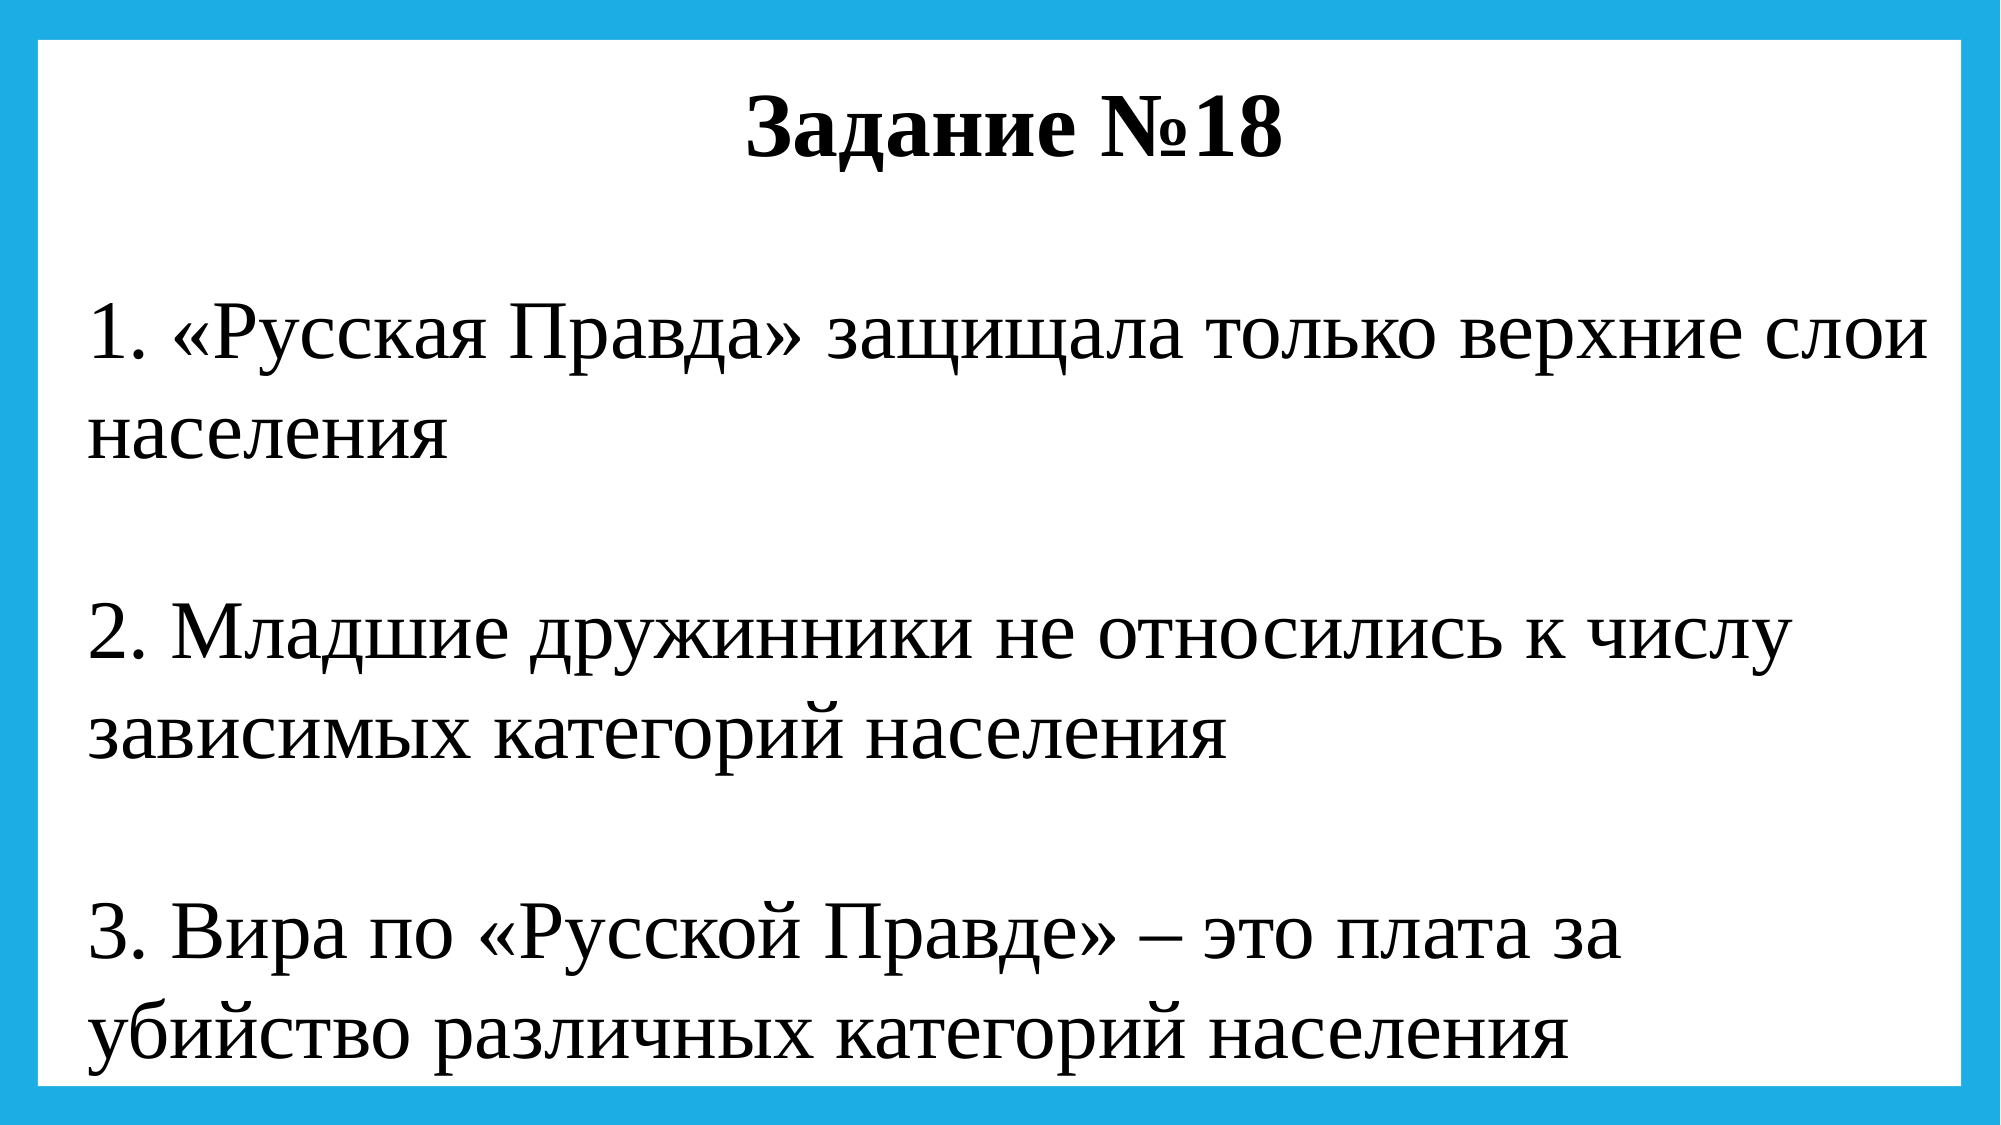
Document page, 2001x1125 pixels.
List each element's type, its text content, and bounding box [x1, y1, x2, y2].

text_box Задание №18 1. «Русская Правда» защищала только верхние слои населения 2. Младшие дружинники не относились к числу зависимых категорий населения 3. Вира по «Русской Правде» – это плата за убийство различных категорий населения [72, 57, 1957, 1083]
